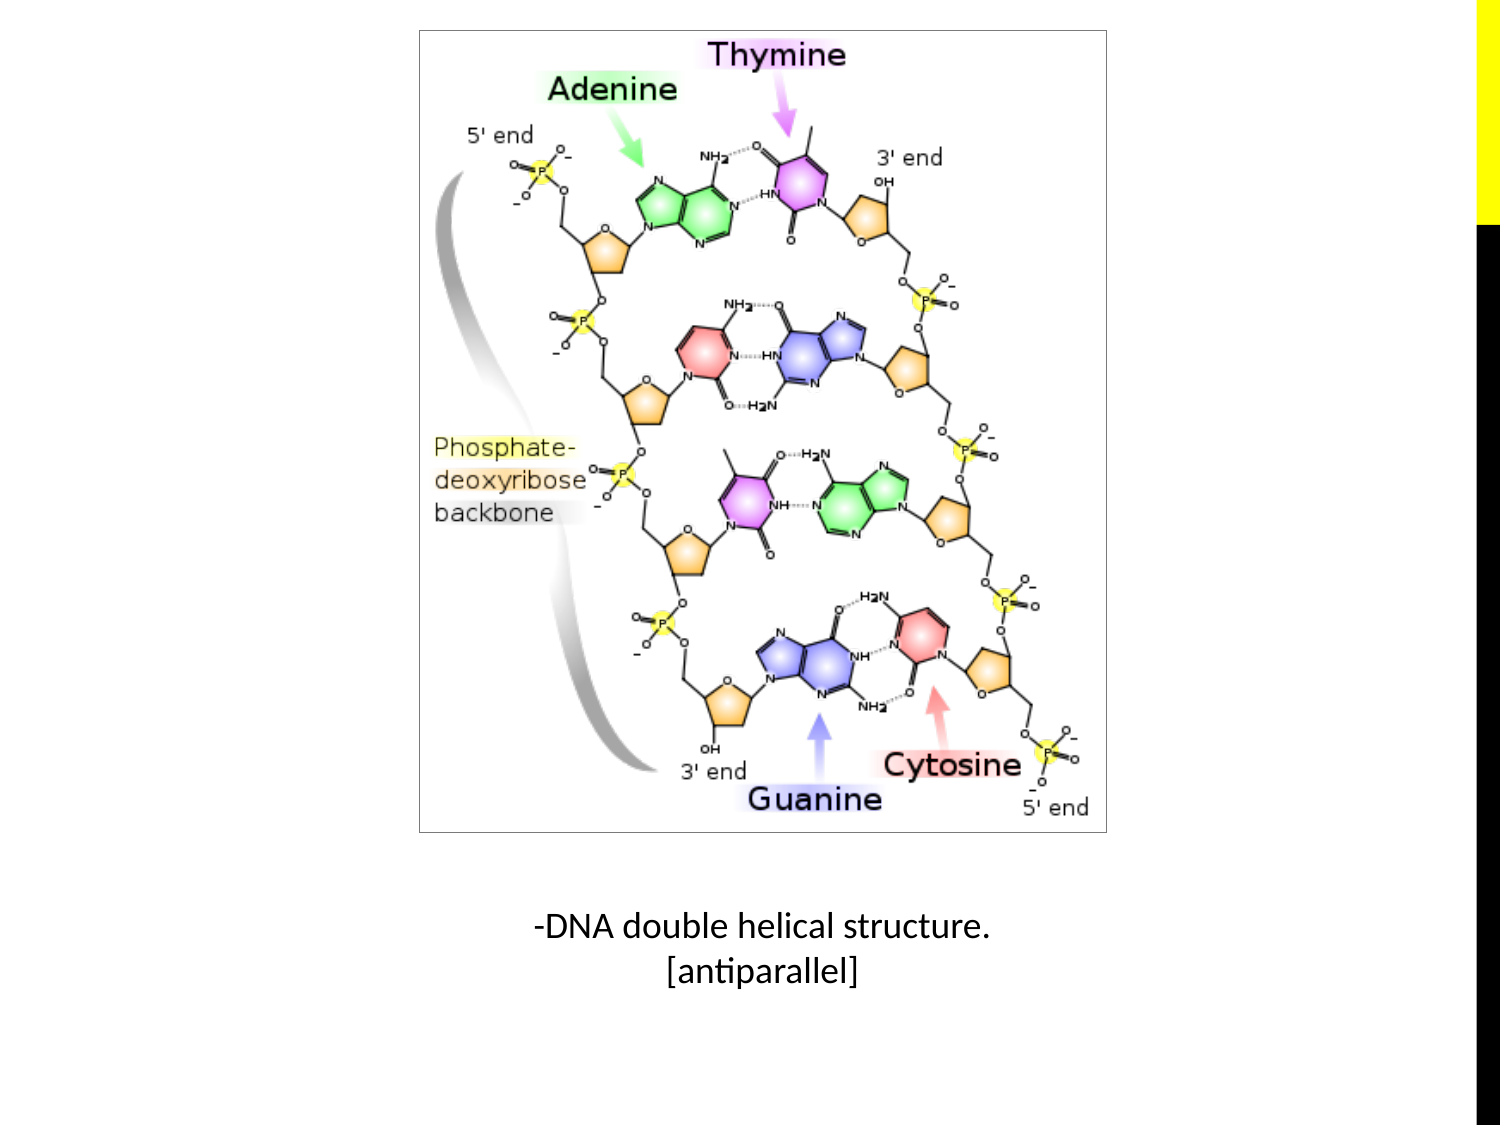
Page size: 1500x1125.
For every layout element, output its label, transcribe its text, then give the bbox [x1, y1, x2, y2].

picture [418, 30, 1107, 834]
text_box -DNA double helical structure. [antiparallel] [518, 893, 1007, 1043]
